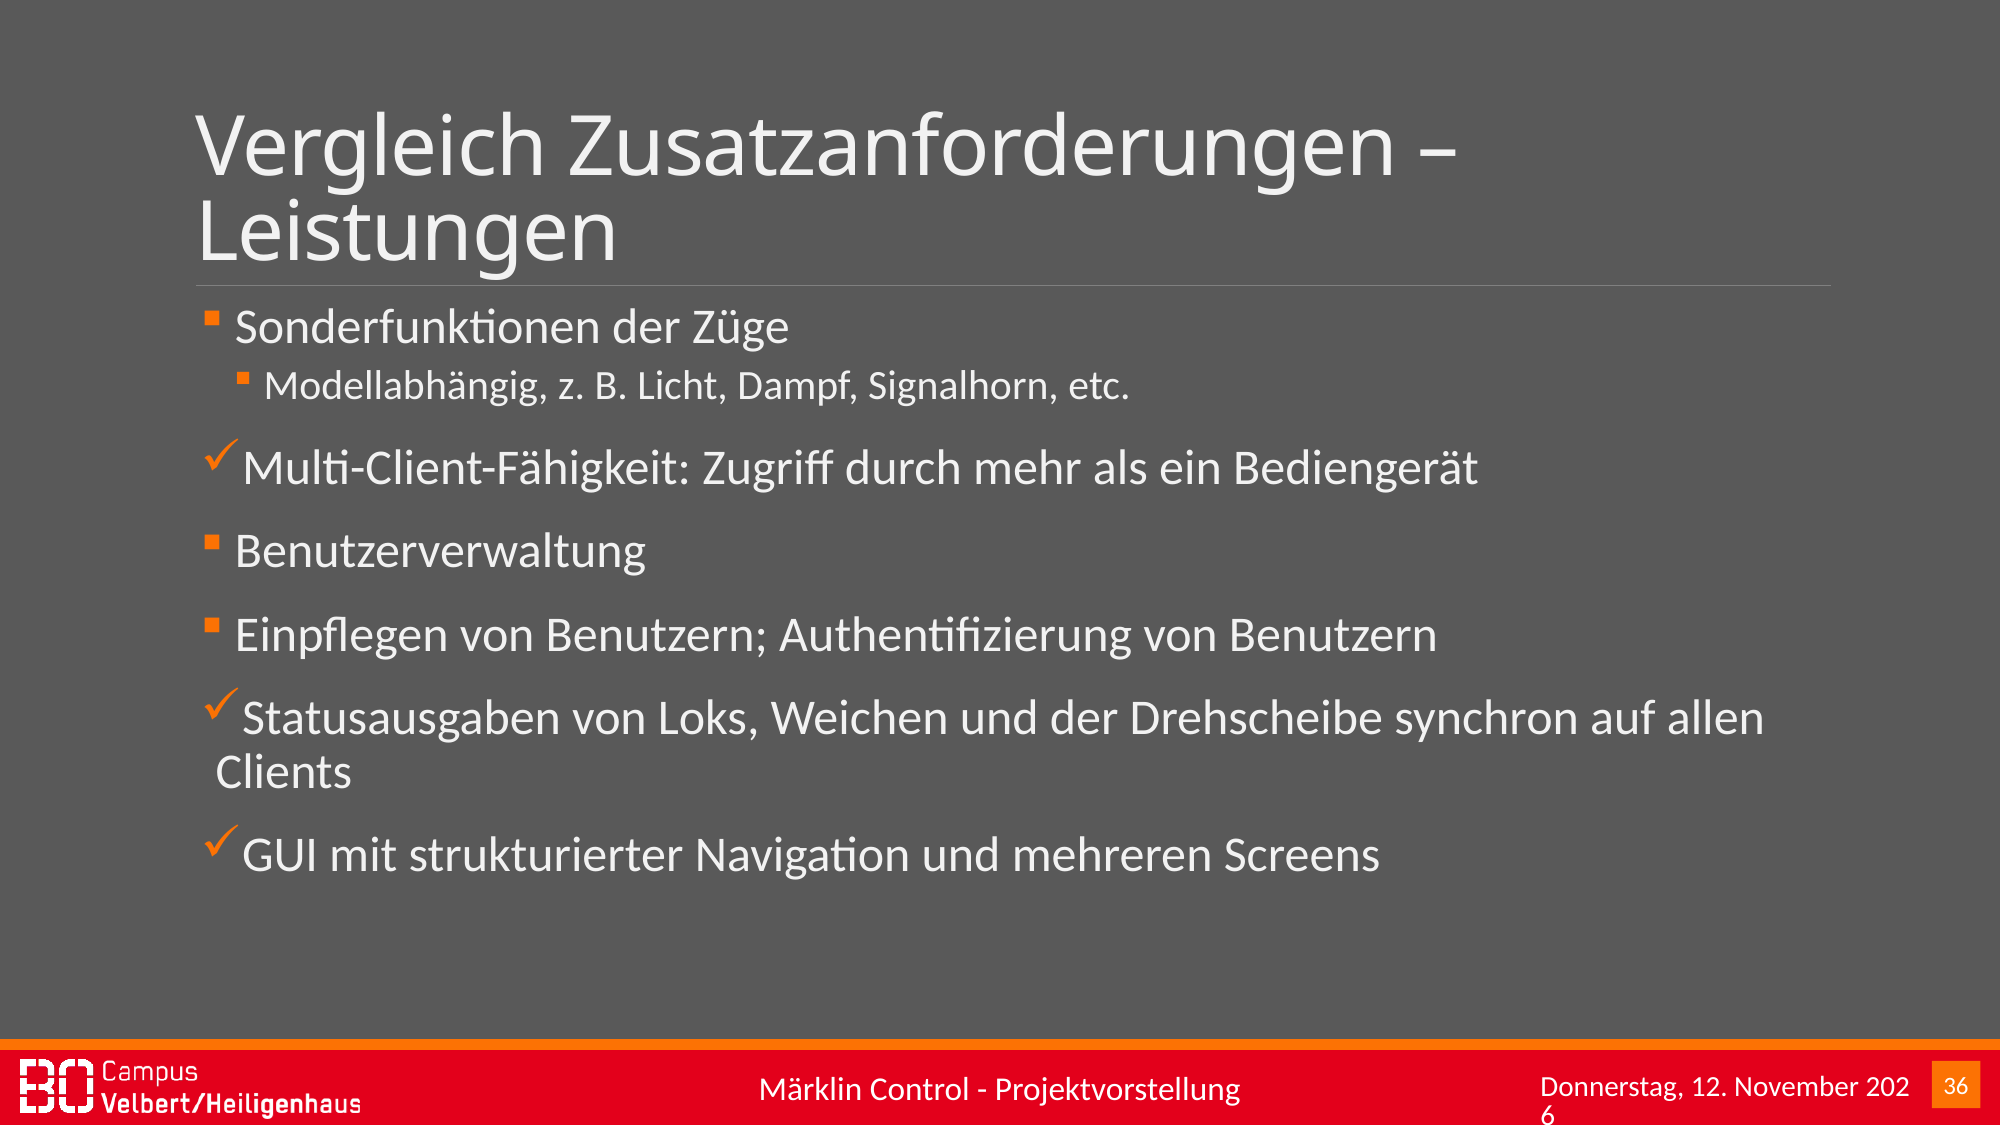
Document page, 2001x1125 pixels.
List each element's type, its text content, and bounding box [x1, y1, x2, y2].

picture [19, 1059, 94, 1113]
slide_number 36 [1931, 1060, 1981, 1109]
picture [101, 1057, 365, 1120]
list Sonderfunktionen der Züge Modellabhängig, z. B. Licht, Dampf, Signalhorn, etc. Multi-Client-Fähigkeit: Zugriff durch mehr als ein Bediengerät Benutzerverwaltung Einpflegen von Benutzern; Authentifizierung von Benutzern Statusausgaben von Loks, Weichen und der Drehscheibe synchron auf allen Clients GUI mit strukturierter Navigation und mehreren Screens [200, 293, 1851, 954]
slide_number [1525, 1054, 1931, 1115]
title Vergleich Zusatzanforderungen – Leistungen [180, 47, 1830, 285]
